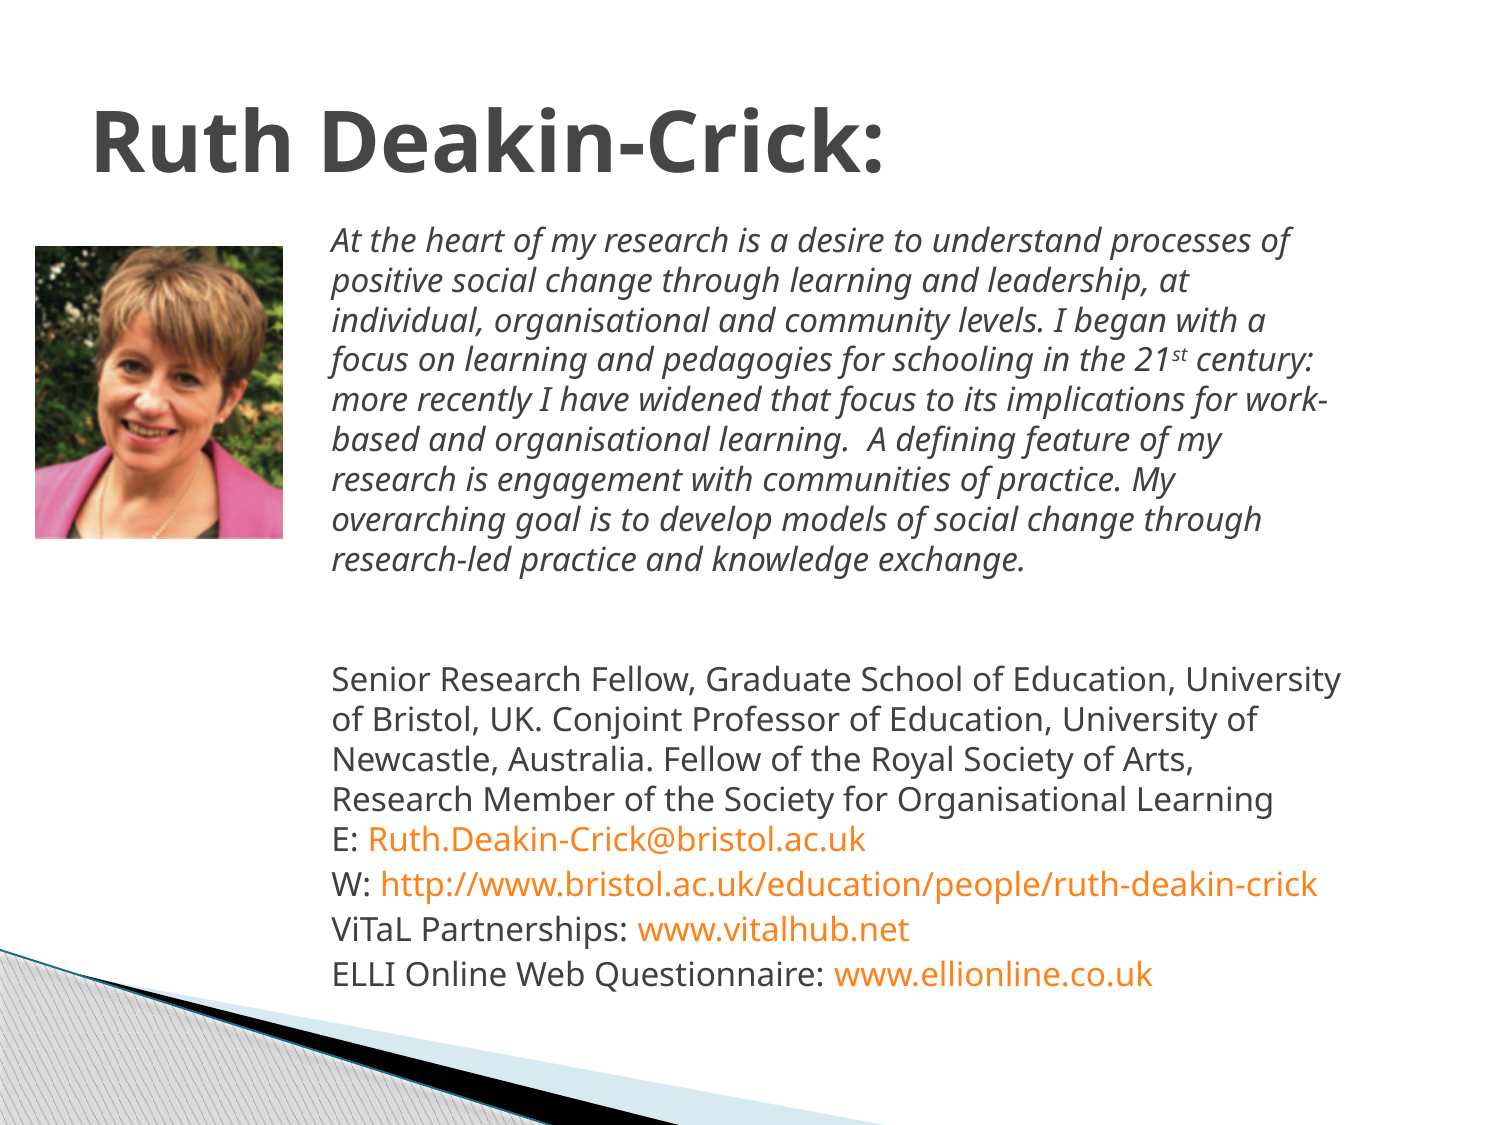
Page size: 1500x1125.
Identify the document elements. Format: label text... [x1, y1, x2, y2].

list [34, 245, 283, 540]
title Ruth Deakin-Crick: [75, 45, 1425, 233]
text_box At the heart of my research is a desire to understand processes of positive social change through learning and leadership, at individual, organisational and community levels. I began with a focus on learning and pedagogies for schooling in the 21st century: more recently I have widened that focus to its implications for work-based and organisational learning. A defining feature of my research is engagement with communities of practice. My overarching goal is to develop models of social change through research-led practice and knowledge exchange. Senior Research Fellow, Graduate School of Education, University of Bristol, UK. Conjoint Professor of Education, University of Newcastle, Australia. Fellow of the Royal Society of Arts, Research Member of the Society for Organisational Learning E: Ruth.Deakin-Crick@bristol.ac.uk W: http://www.bristol.ac.uk/education/people/ruth-deakin-crick ViTaL Partnerships: www.vitalhub.net ELLI Online Web Questionnaire: www.ellionline.co.uk [316, 211, 1360, 1007]
